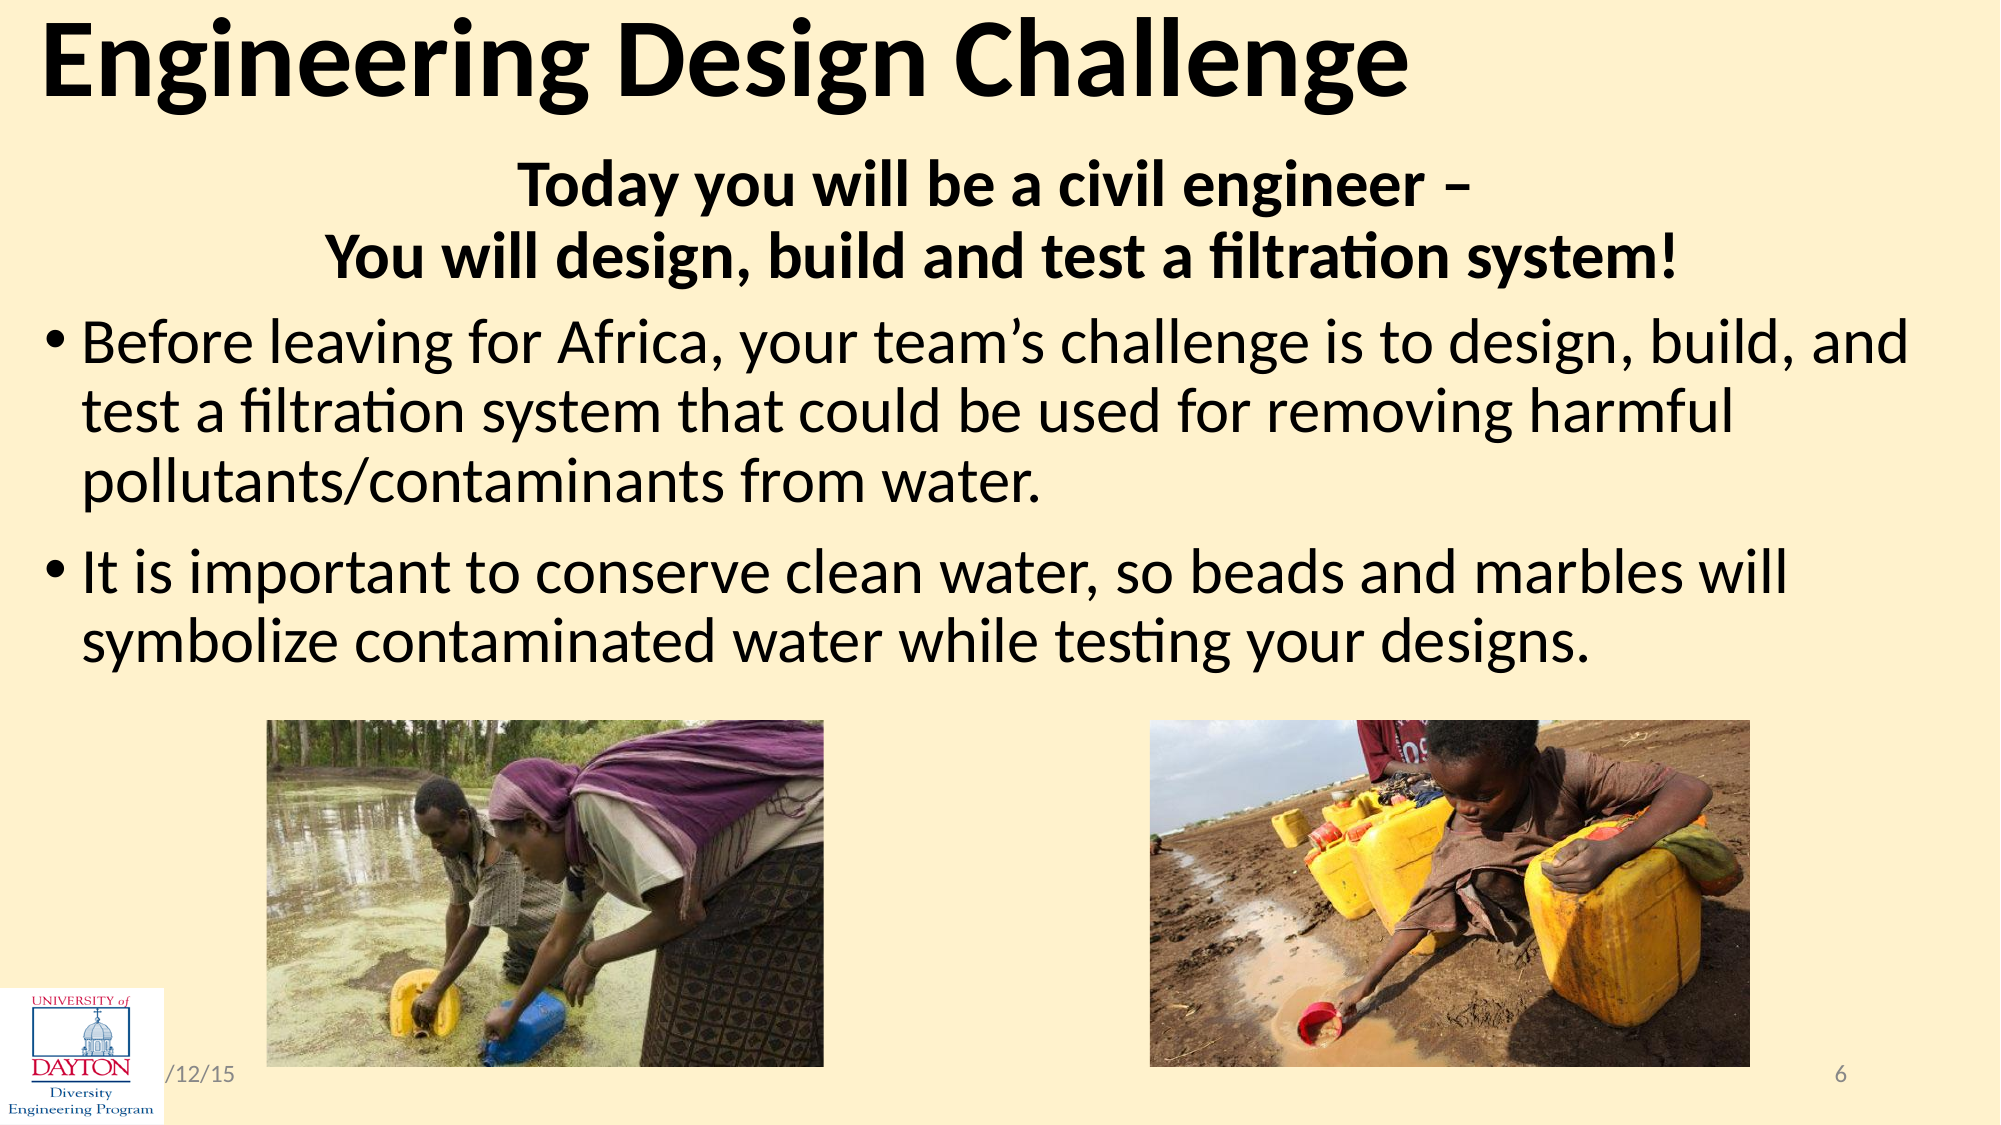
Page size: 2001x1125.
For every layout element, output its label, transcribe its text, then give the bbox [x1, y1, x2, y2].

title Today you will be a civil engineer – You will design, build and test a filtration system! [70, 112, 1937, 299]
picture [266, 720, 824, 1067]
text_box Engineering Design Challenge [25, 50, 1751, 180]
picture [1149, 720, 1751, 1067]
picture [0, 988, 165, 1125]
list Before leaving for Africa, your team’s challenge is to design, build, and test a filtration system that could be used for removing harmful pollutants/contaminants from water. It is important to conserve clean water, so beads and marbles will symbolize contaminated water while testing your designs. [29, 299, 1955, 984]
